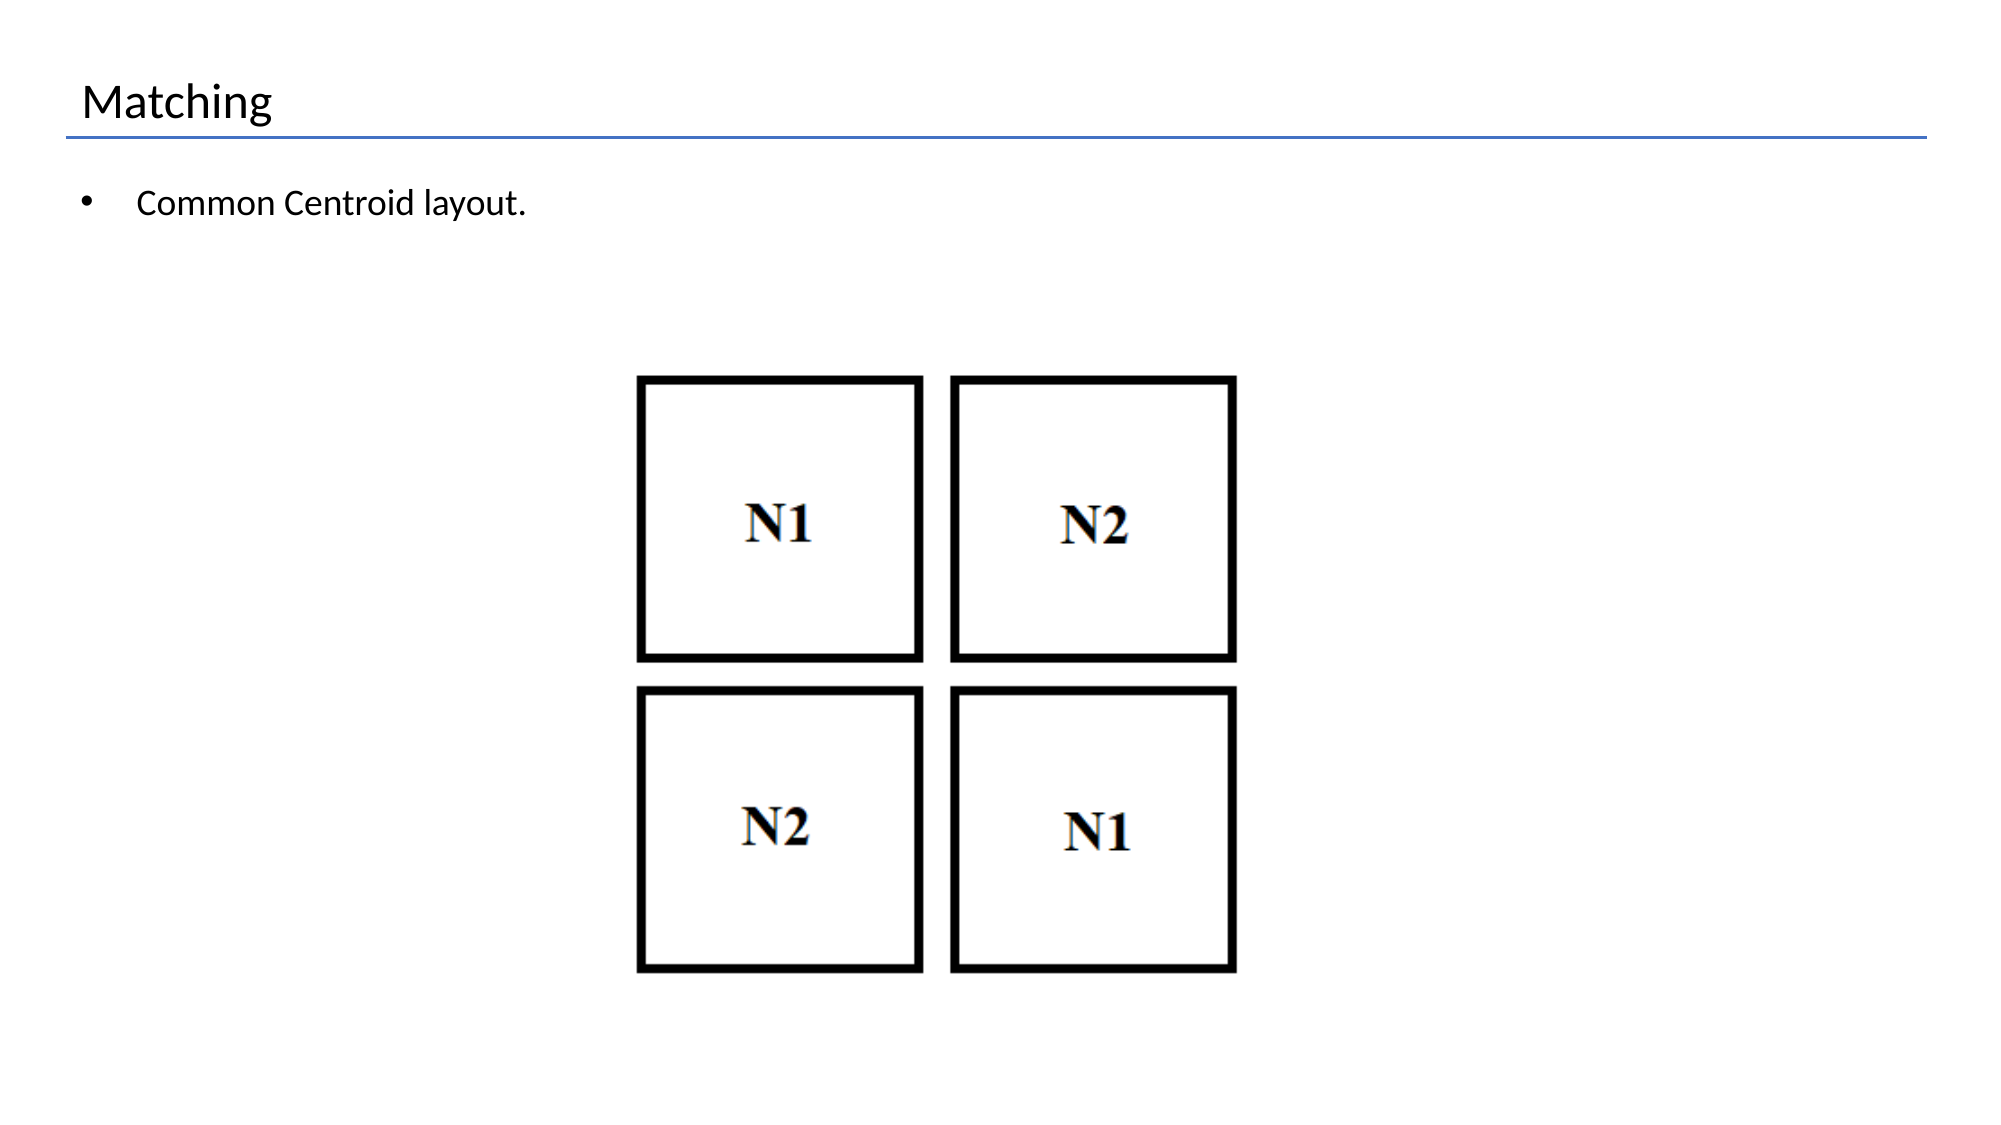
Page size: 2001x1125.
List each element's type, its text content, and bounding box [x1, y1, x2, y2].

text_box Common Centroid layout. [65, 170, 1928, 231]
picture [629, 367, 1248, 988]
text_box Matching [66, 61, 288, 137]
